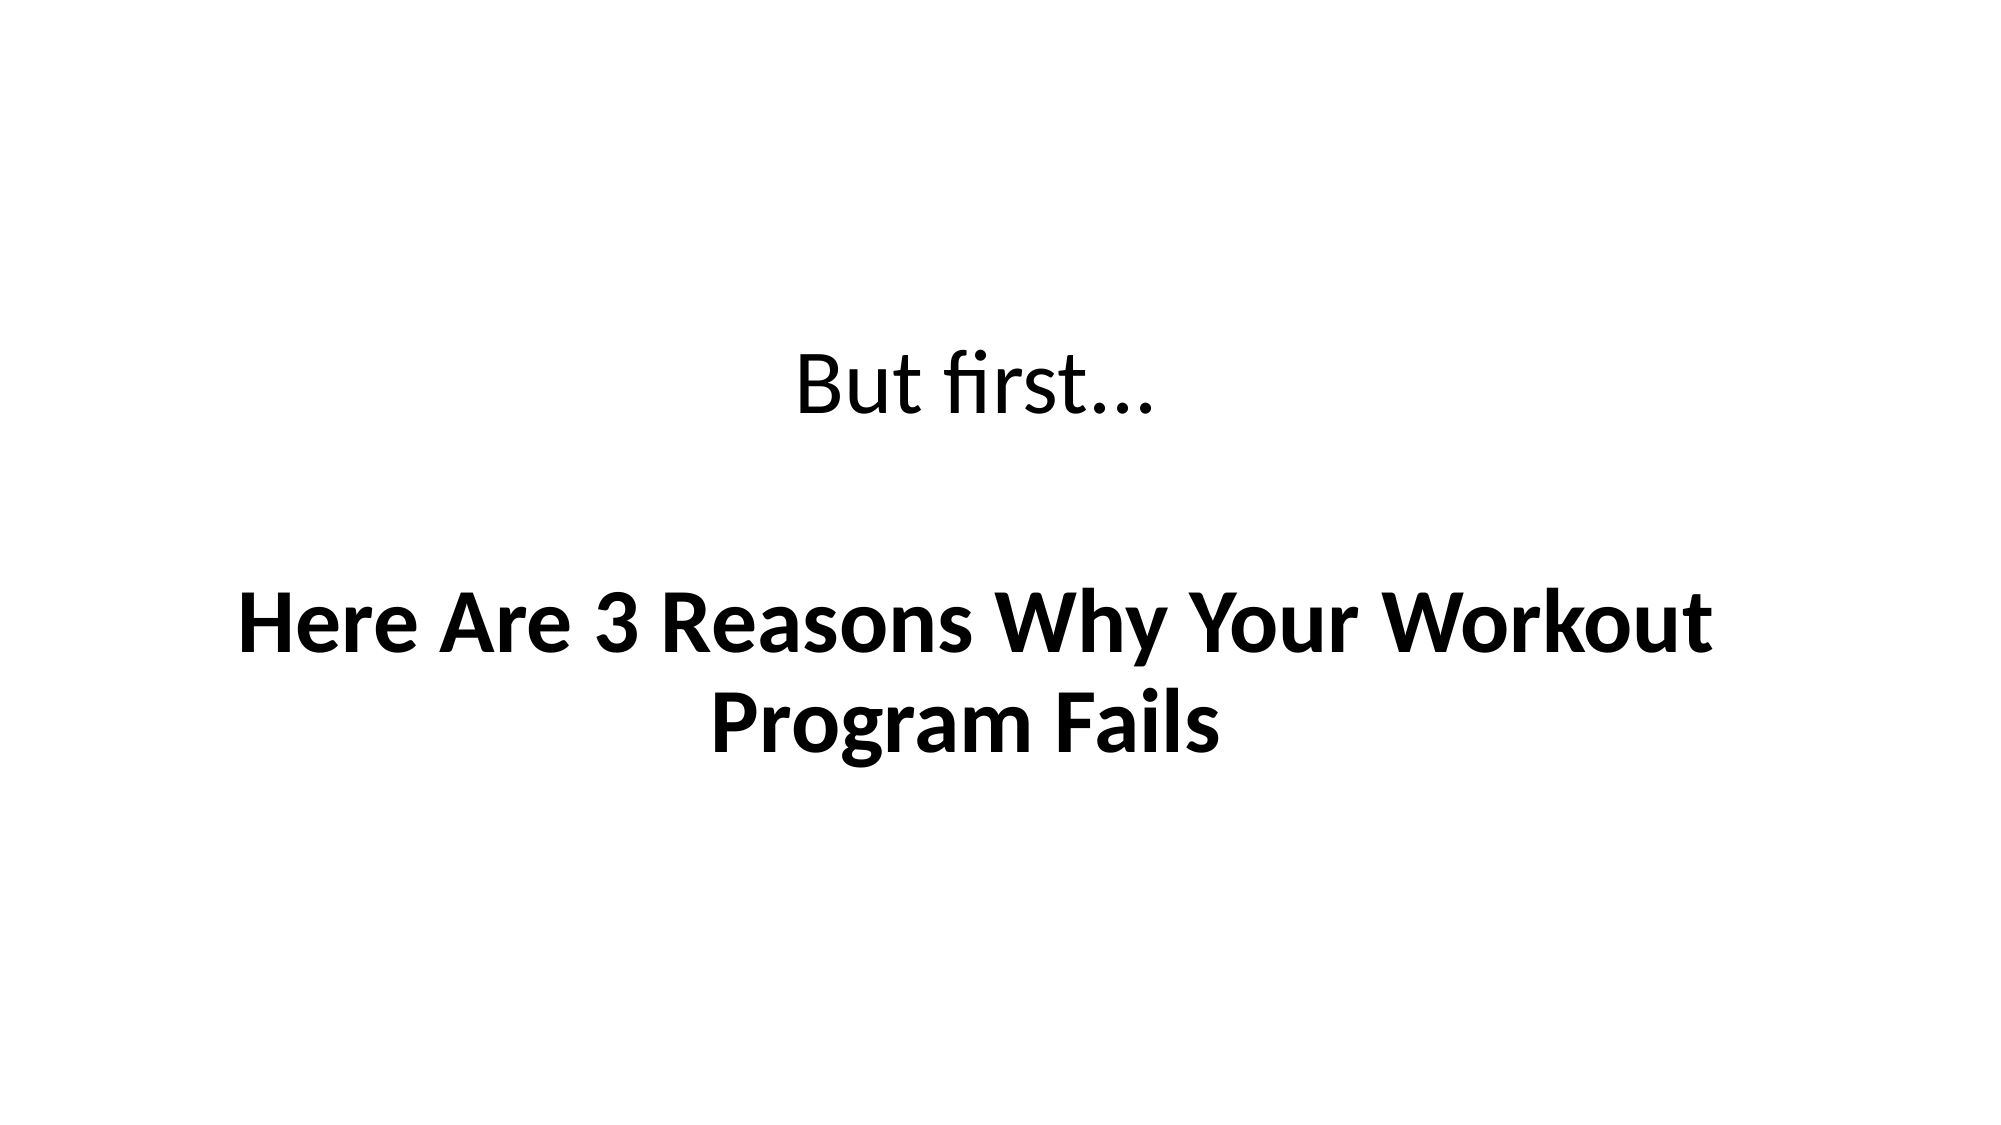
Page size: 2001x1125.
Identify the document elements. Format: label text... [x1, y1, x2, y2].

list But first... Here Are 3 Reasons Why Your Workout Program Fails [114, 326, 1839, 804]
